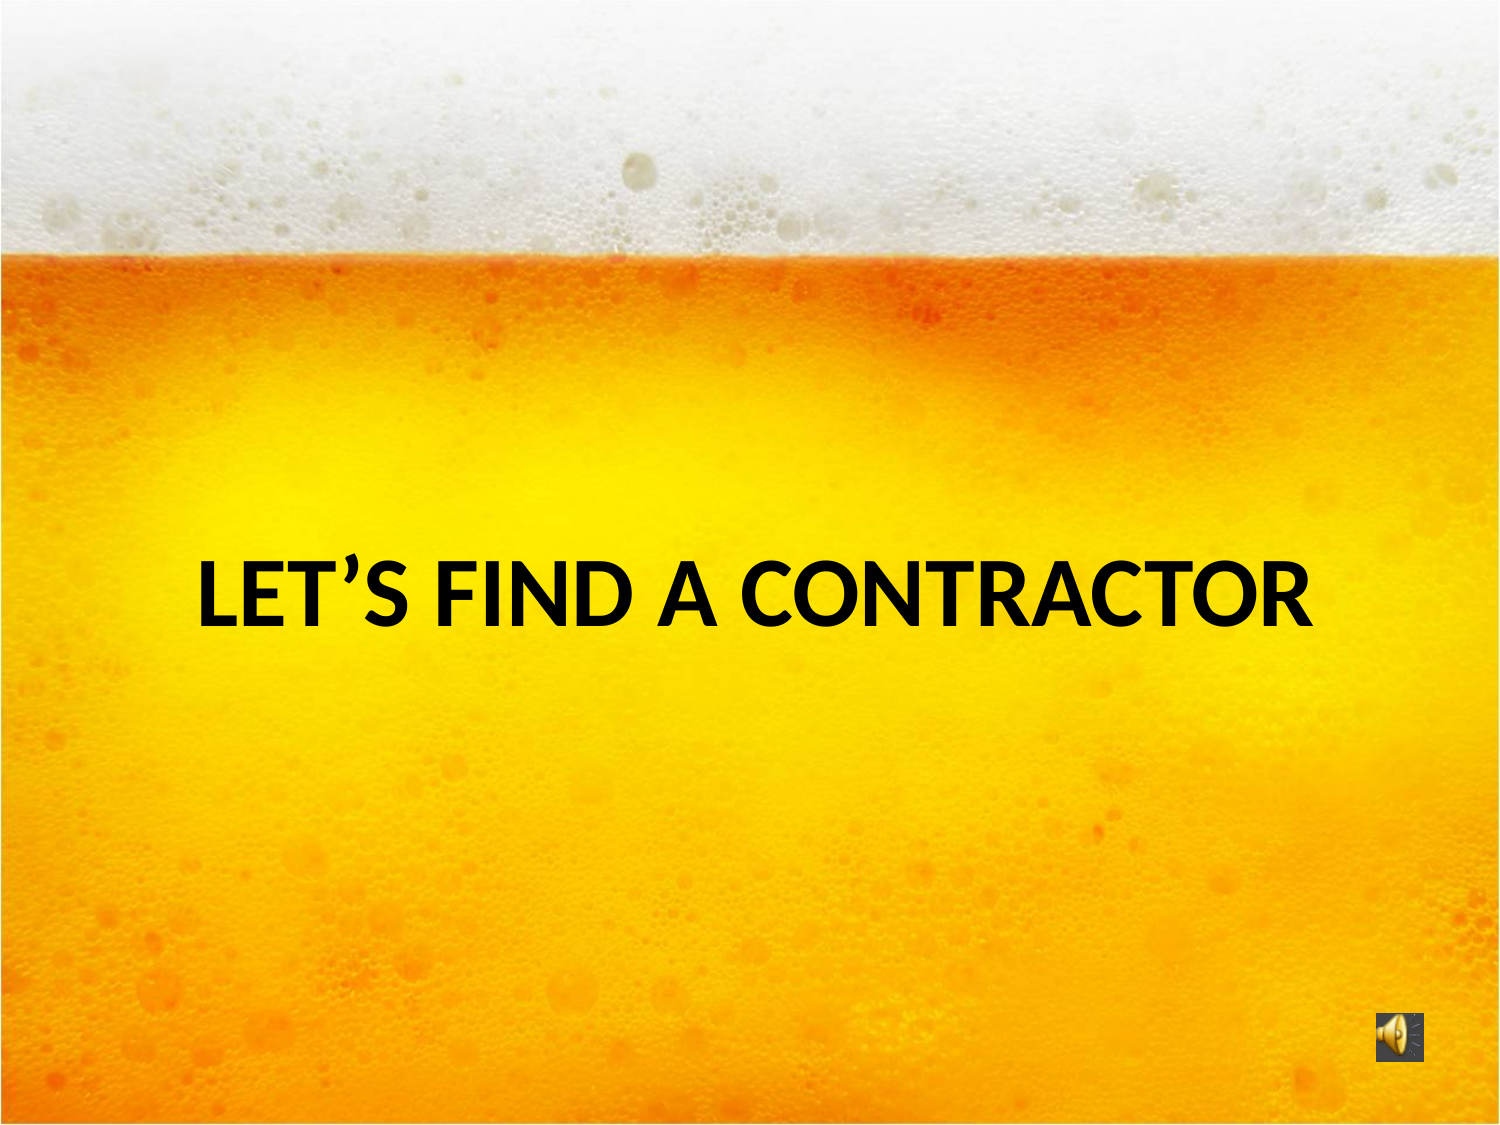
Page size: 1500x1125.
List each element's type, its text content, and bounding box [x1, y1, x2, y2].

picture [0, 0, 1500, 1125]
title Let’s find a contractor [118, 474, 1394, 699]
